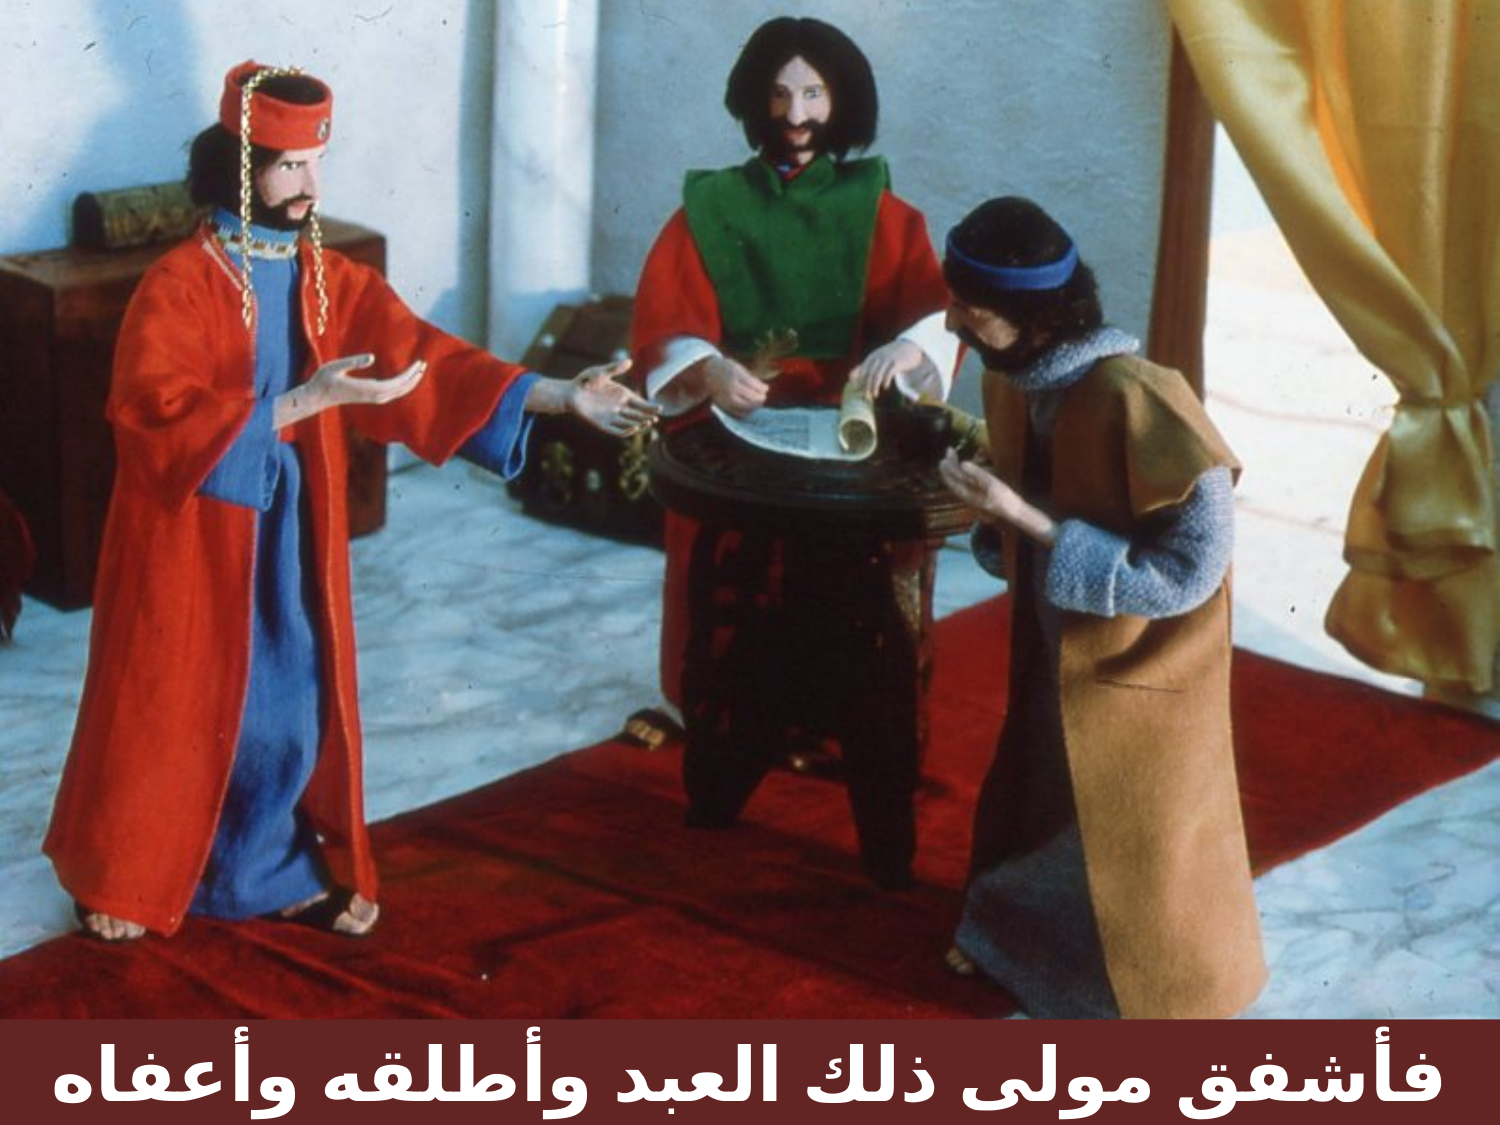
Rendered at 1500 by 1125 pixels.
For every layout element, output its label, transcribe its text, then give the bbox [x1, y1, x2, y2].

text_box فأشفق مولى ذلك العبد وأطلقه وأعفاه من الدين [0, 1026, 1500, 1125]
picture [0, 0, 1500, 1020]
